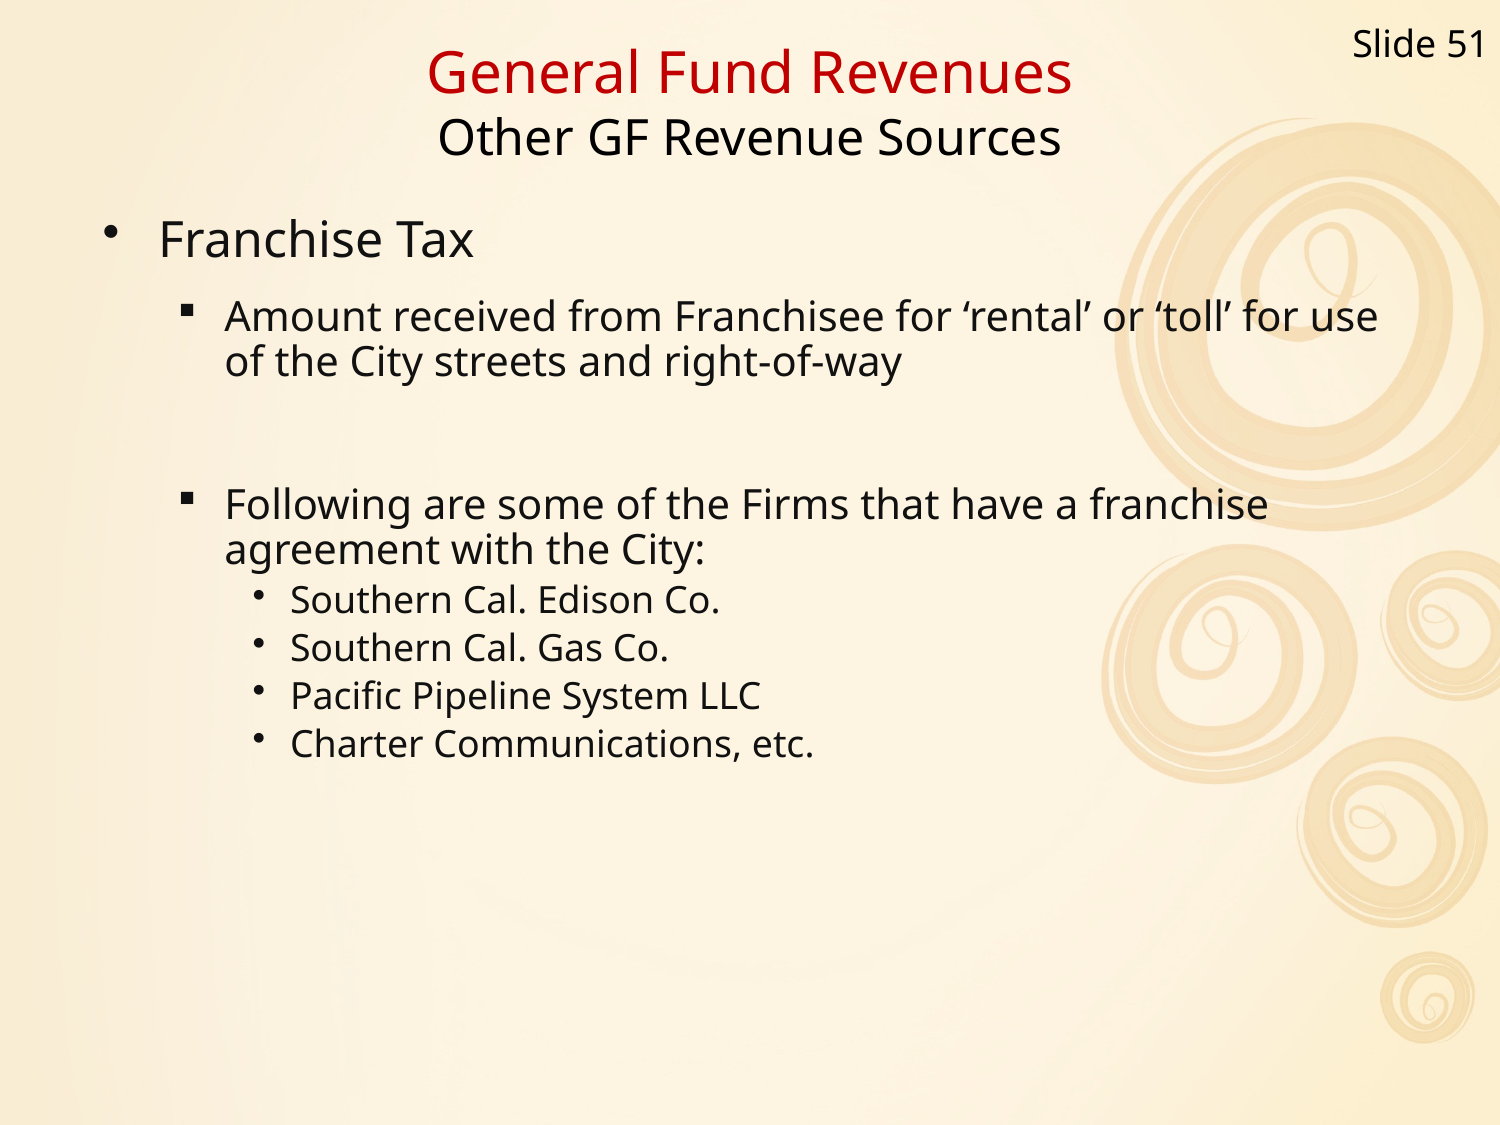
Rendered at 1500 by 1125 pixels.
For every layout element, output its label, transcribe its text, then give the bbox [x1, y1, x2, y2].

list Franchise Tax Amount received from Franchisee for ‘rental’ or ‘toll’ for use of the City streets and right-of-way Following are some of the Firms that have a franchise agreement with the City: Southern Cal. Edison Co. Southern Cal. Gas Co. Pacific Pipeline System LLC Charter Communications, etc. [87, 200, 1400, 1025]
text_box General Fund Revenues Other GF Revenue Sources [74, 24, 1425, 175]
picture [0, 0, 1500, 1125]
text_box Slide 51 [1337, 12, 1500, 88]
